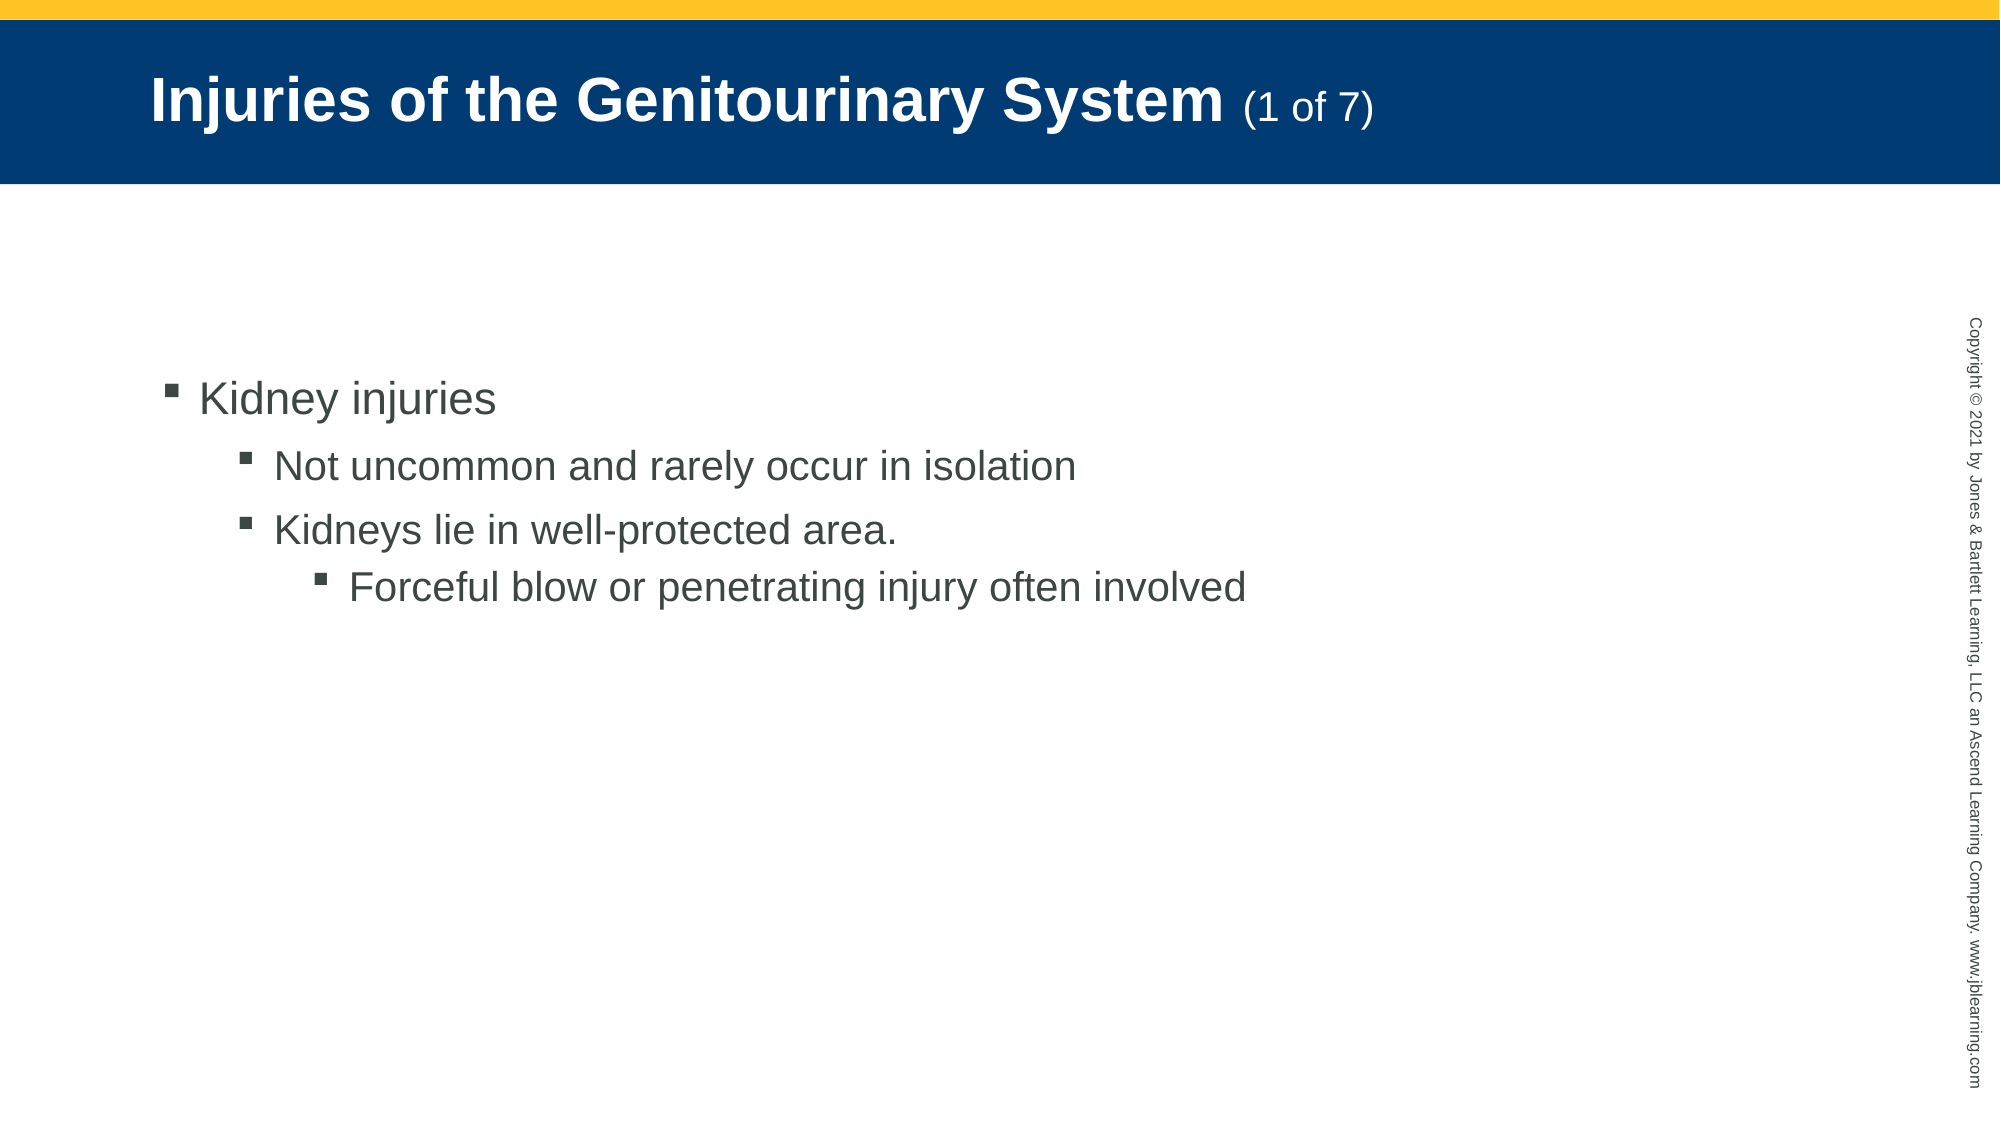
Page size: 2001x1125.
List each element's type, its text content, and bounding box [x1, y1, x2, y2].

title Injuries of the Genitourinary System (1 of 7) [0, 19, 2000, 185]
list Kidney injuries Not uncommon and rarely occur in isolation Kidneys lie in well-protected area. Forceful blow or penetrating injury often involved [146, 361, 1859, 1016]
